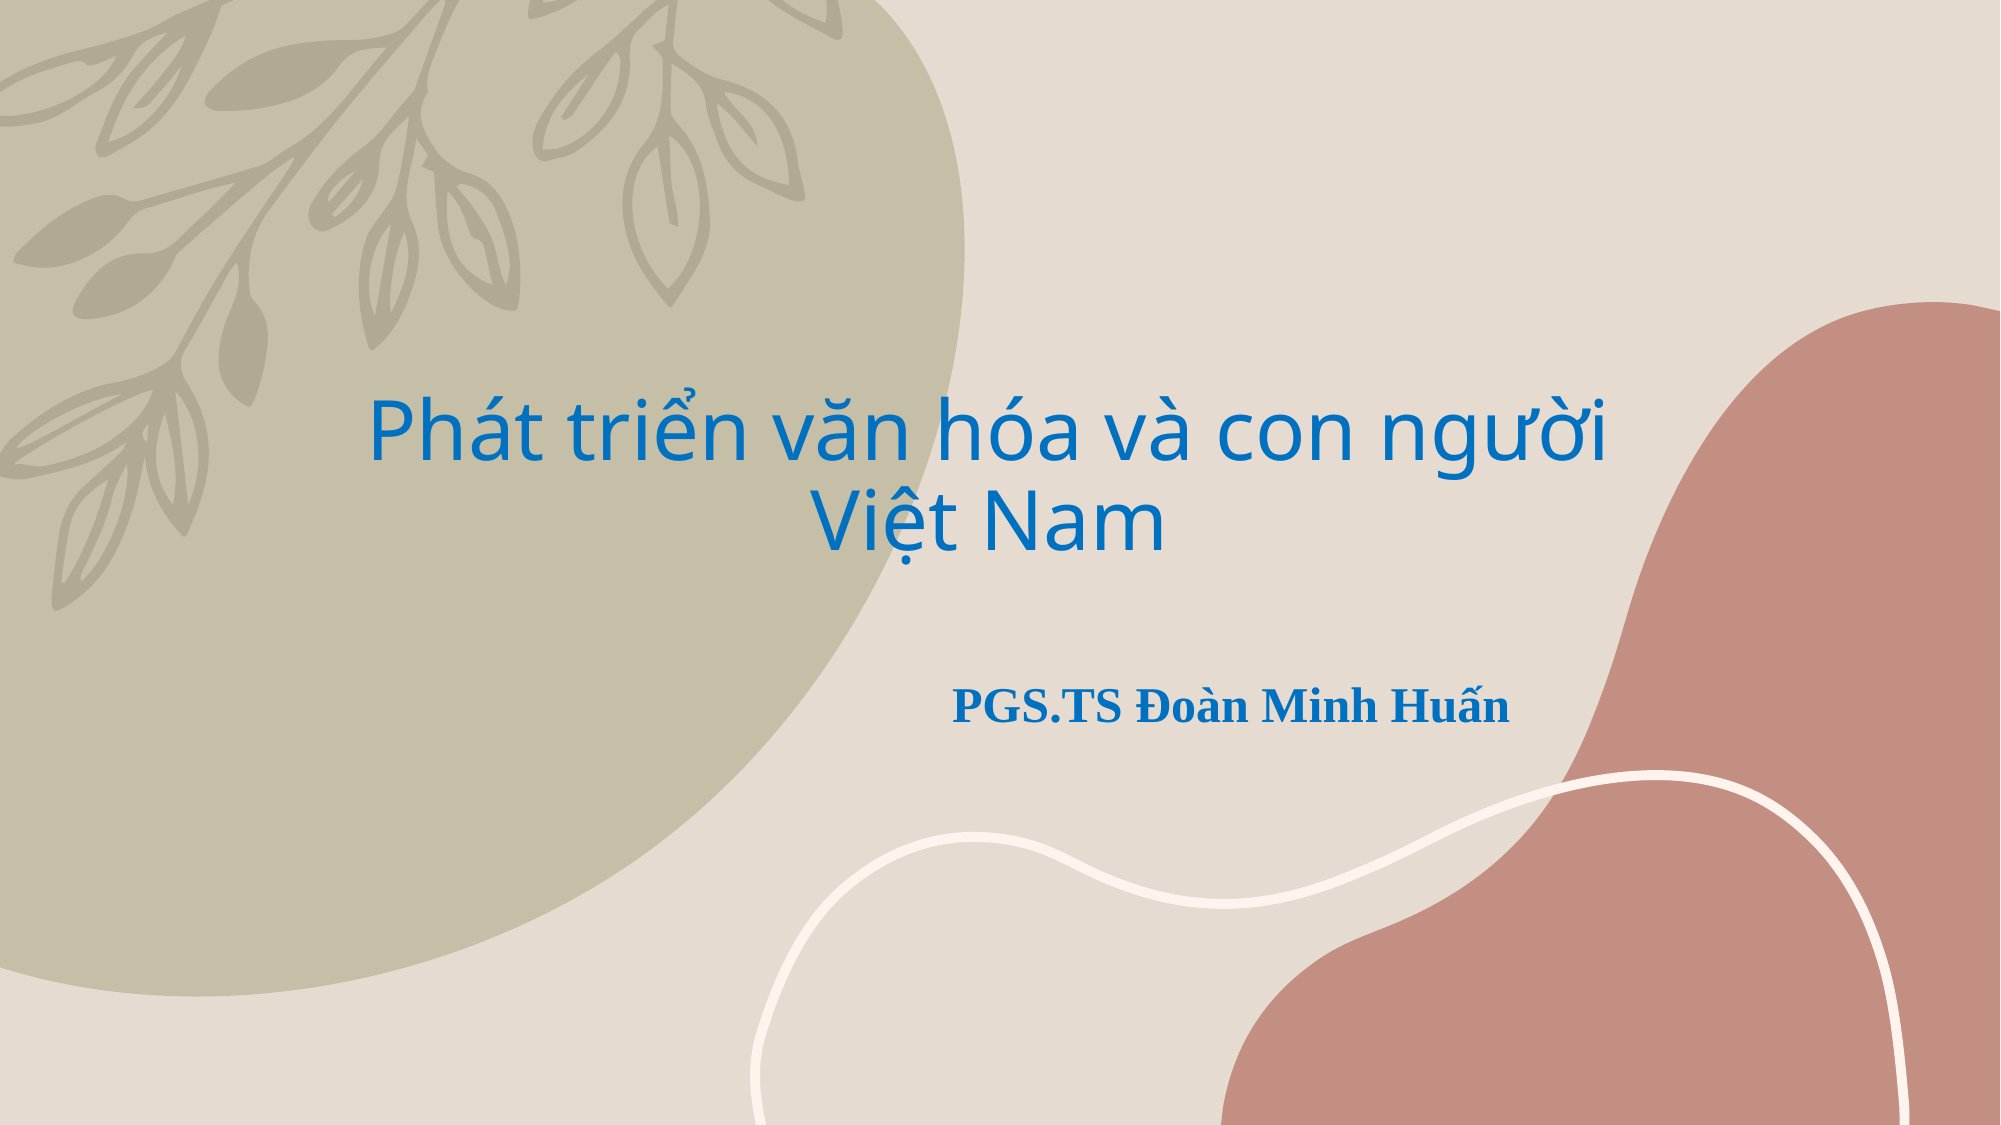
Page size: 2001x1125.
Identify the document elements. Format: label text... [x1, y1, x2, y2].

subtitle PGS.TS Đoàn Minh Huấn [249, 590, 1750, 863]
title Phát triển văn hóa và con người Việt Nam [249, 184, 1750, 576]
